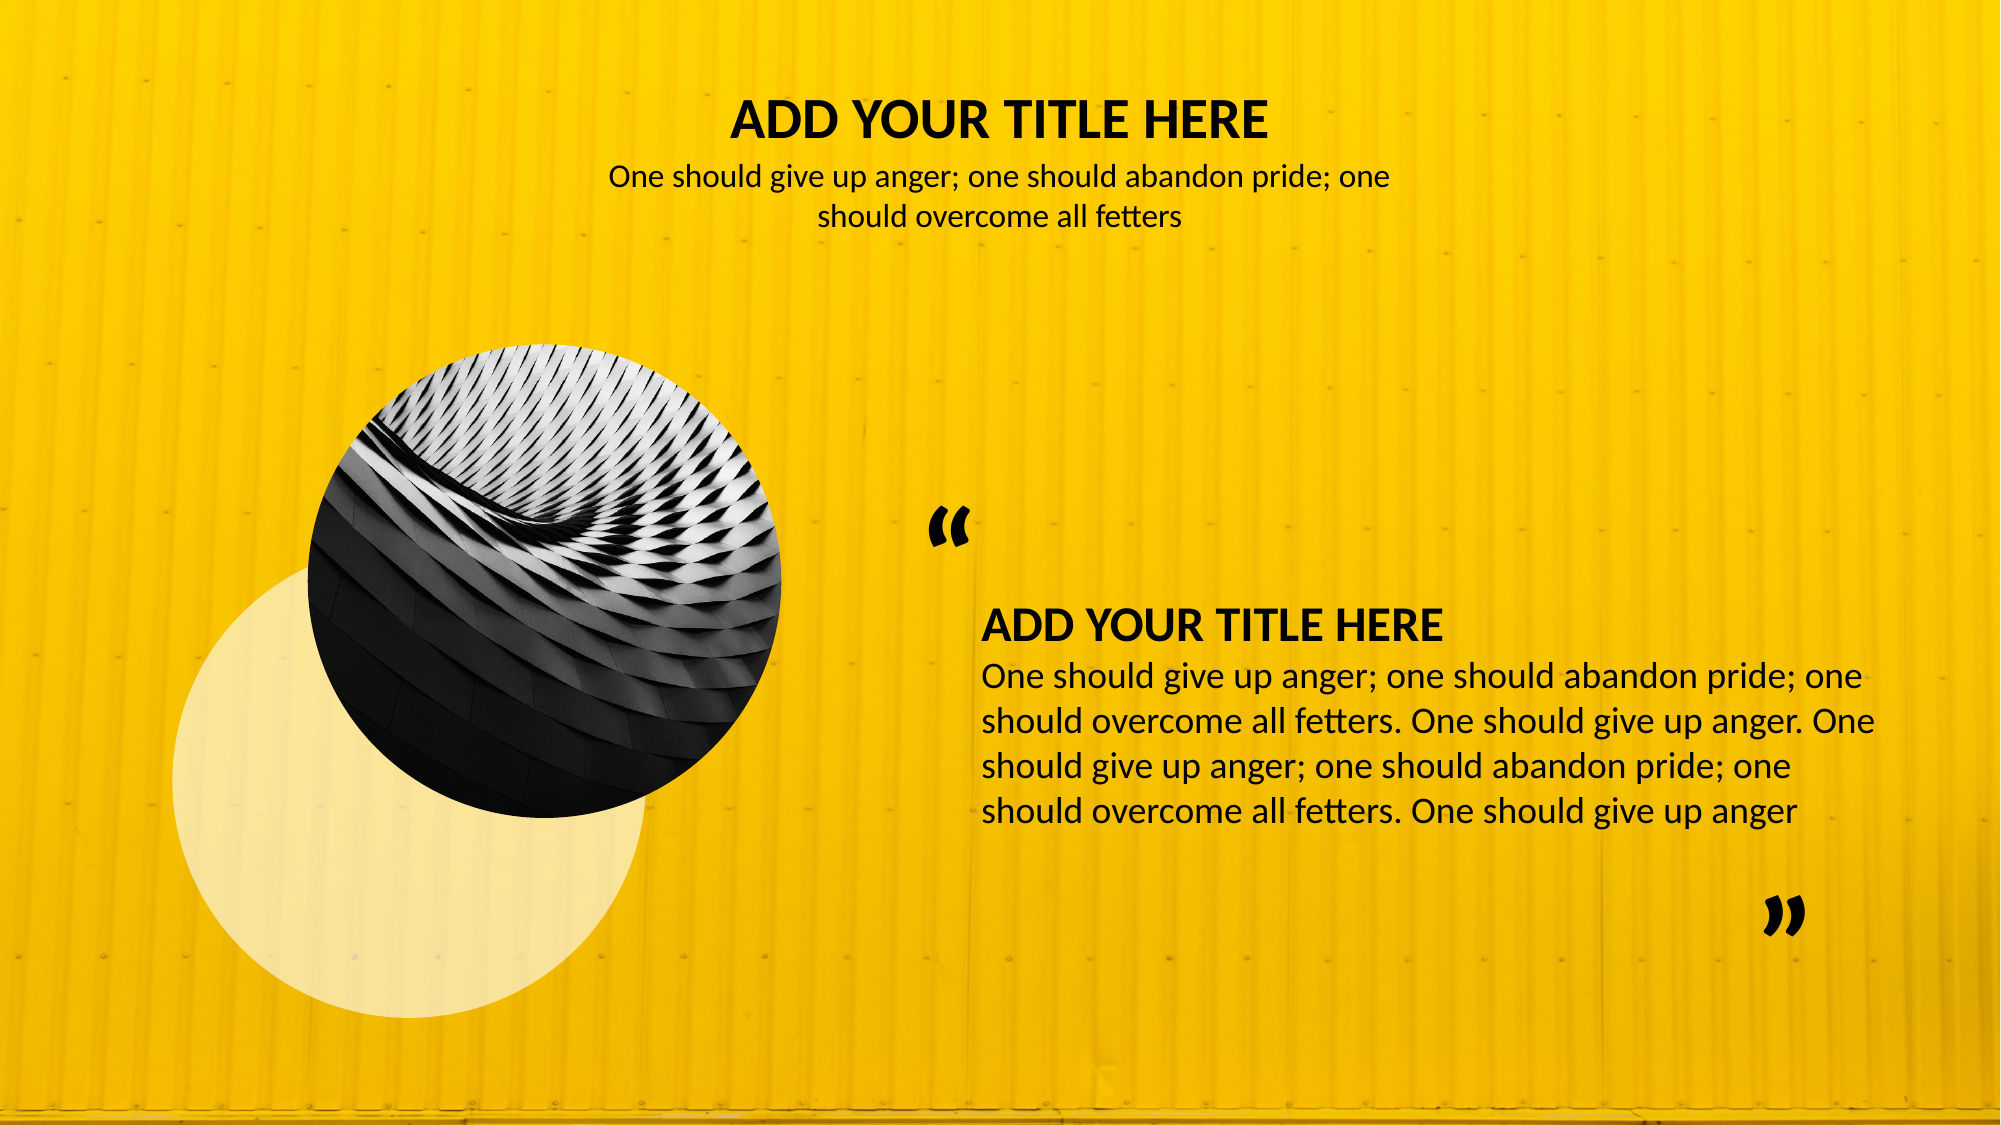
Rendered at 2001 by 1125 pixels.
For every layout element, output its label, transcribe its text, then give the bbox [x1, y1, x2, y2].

picture [0, 0, 2001, 1125]
text_box [171, 566, 645, 1019]
text_box ” [1740, 850, 1809, 1075]
text_box One should give up anger; one should abandon pride; one should overcome all fetters [548, 147, 1452, 242]
text_box ADD YOUR TITLE HERE One should give up anger; one should abandon pride; one should overcome all fetters. One should give up anger. One should give up anger; one should abandon pride; one should overcome all fetters. One should give up anger [966, 583, 1898, 884]
text_box “ [904, 462, 973, 687]
text_box ADD YOUR TITLE HERE [711, 72, 1289, 147]
